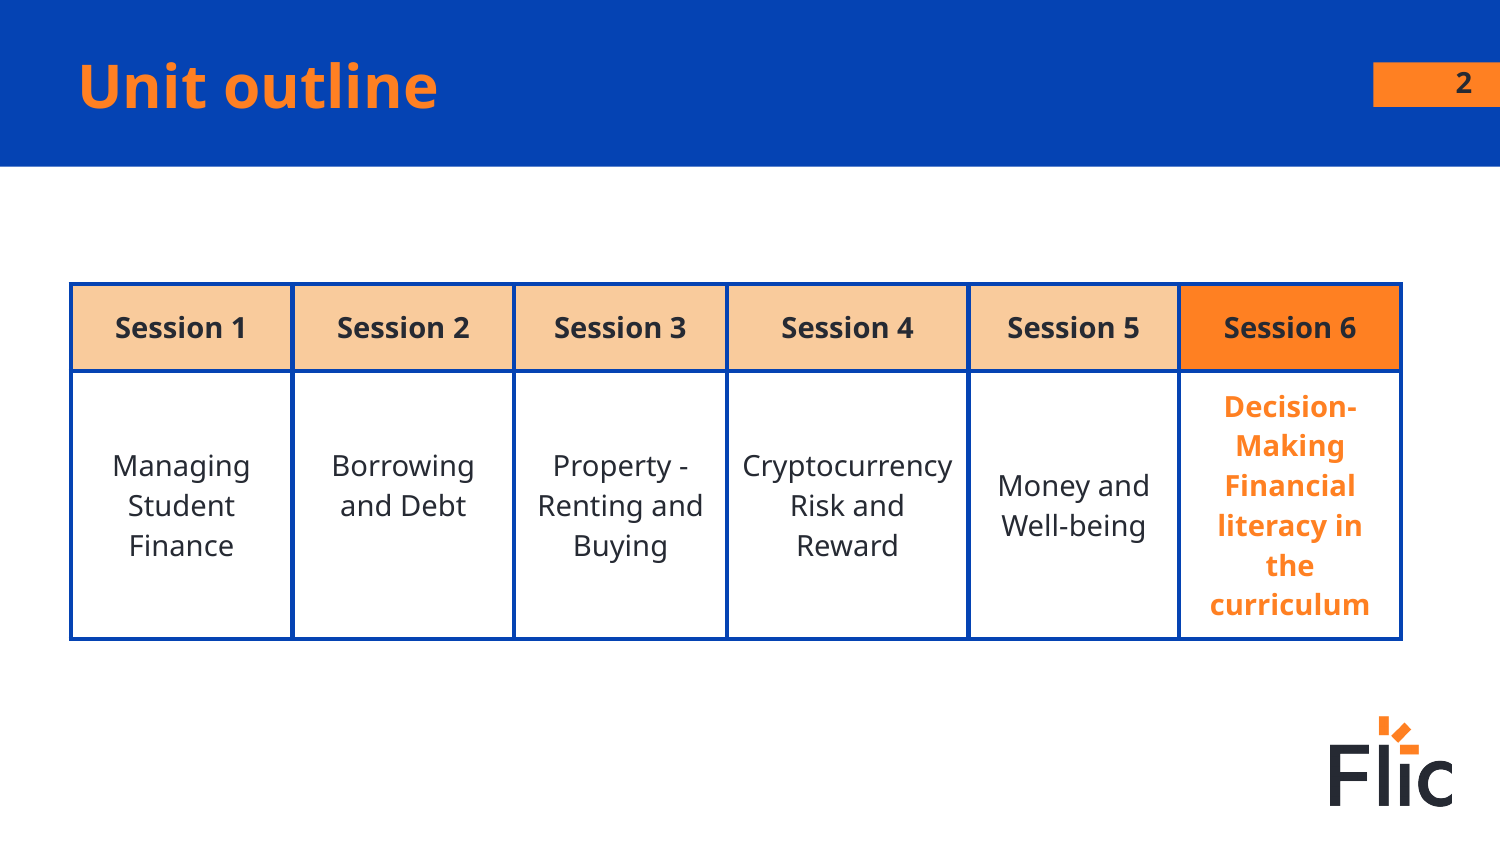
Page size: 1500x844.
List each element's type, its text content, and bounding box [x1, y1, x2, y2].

slide_number ‹#› [1397, 49, 1488, 115]
table_header Session 4 [729, 286, 966, 369]
table_header Session 3 [516, 286, 725, 369]
table_cell Property - Renting and Buying [516, 373, 725, 637]
table_header Session 5 [971, 286, 1177, 369]
table_header Session 1 [73, 286, 290, 369]
table_cell Decision- Making Financial literacy in the curriculum [1181, 373, 1399, 637]
table_header Session 2 [295, 286, 512, 369]
table_cell Cryptocurrency Risk and Reward [729, 373, 966, 637]
table_cell Borrowing and Debt [295, 373, 512, 637]
picture [1330, 716, 1452, 807]
table_cell Money and Well-being [971, 373, 1177, 637]
title Unit outline [62, 41, 1331, 127]
table_cell Managing Student Finance [73, 373, 290, 637]
table_header Session 6 [1181, 286, 1399, 369]
